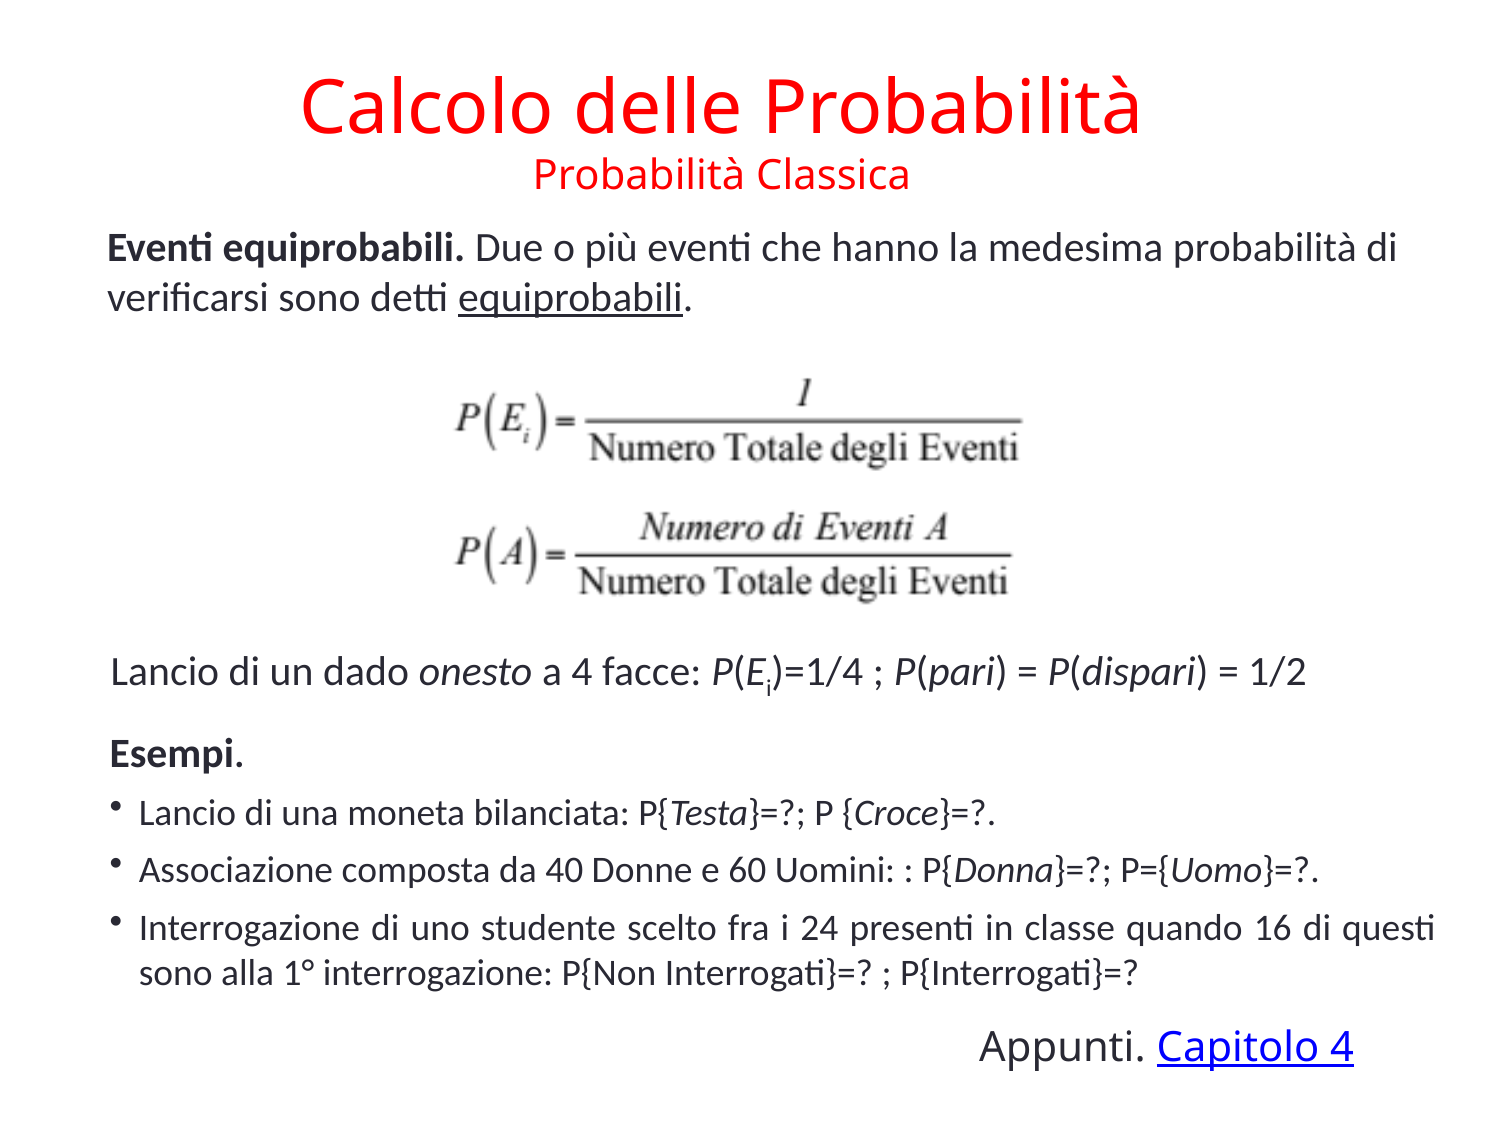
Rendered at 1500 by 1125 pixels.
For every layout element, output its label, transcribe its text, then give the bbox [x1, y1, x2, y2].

text_box Appunti. Capitolo 4 [916, 1012, 1405, 1084]
text_box Esempi. Lancio di una moneta bilanciata: P{Testa}=?; P {Croce}=?. Associazione composta da 40 Donne e 60 Uomini: : P{Donna}=?; P={Uomo}=?. Interrogazione di uno studente scelto fra i 24 presenti in classe quando 16 di questi sono alla 1° interrogazione: P{Non Interrogati}=? ; P{Interrogati}=? [94, 717, 1452, 1001]
text_box Lancio di un dado onesto a 4 facce: P(Ei)=1/4 ; P(pari) = P(dispari) = 1/2 [95, 636, 1450, 709]
text_box Eventi equiprobabili. Due o più eventi che hanno la medesima probabilità di verificarsi sono detti equiprobabili. [92, 212, 1450, 327]
title Calcolo delle Probabilità Probabilità Classica [84, 34, 1360, 222]
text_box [449, 362, 1027, 608]
